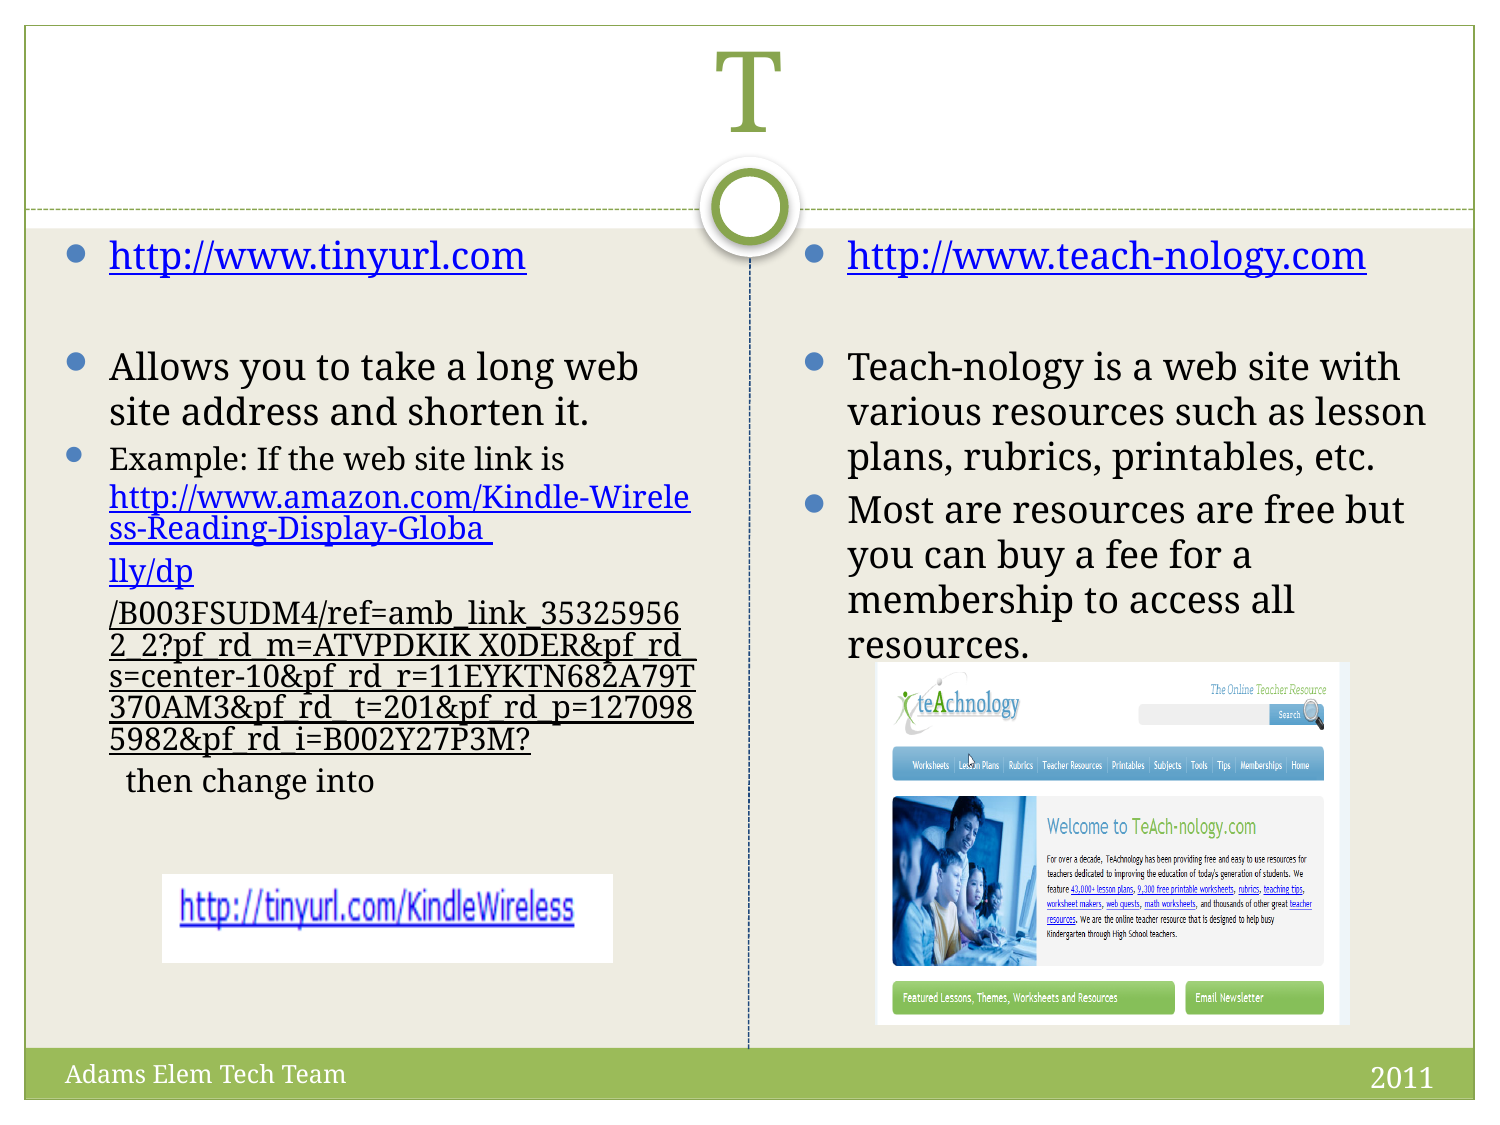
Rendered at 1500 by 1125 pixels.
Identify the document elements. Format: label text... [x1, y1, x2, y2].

footer Adams Elem Tech Team [50, 1051, 638, 1112]
picture [874, 662, 1351, 1026]
list http://www.tinyurl.com Allows you to take a long web site address and shorten it. Example: If the web site link is http://www.amazon.com/Kindle-Wireless-Reading-Display-Globa lly/dp/B003FSUDM4/ref=amb_link_353259562_2?pf_rd_m=ATVPDKIK X0DER&pf_rd_s=center-10&pf_rd_r=11EYKTN682A79T370AM3&pf_rd_ t=201&pf_rd_p=1270985982&pf_rd_i=B002Y27P3M? then change into [49, 224, 712, 993]
list http://www.teach-nology.com Teach-nology is a web site with various resources such as lesson plans, rubrics, printables, etc. Most are resources are free but you can buy a fee for a membership to access all resources. [787, 224, 1450, 993]
slide_number 2011 [950, 1051, 1450, 1112]
title T [49, 37, 1450, 162]
picture [162, 874, 613, 963]
